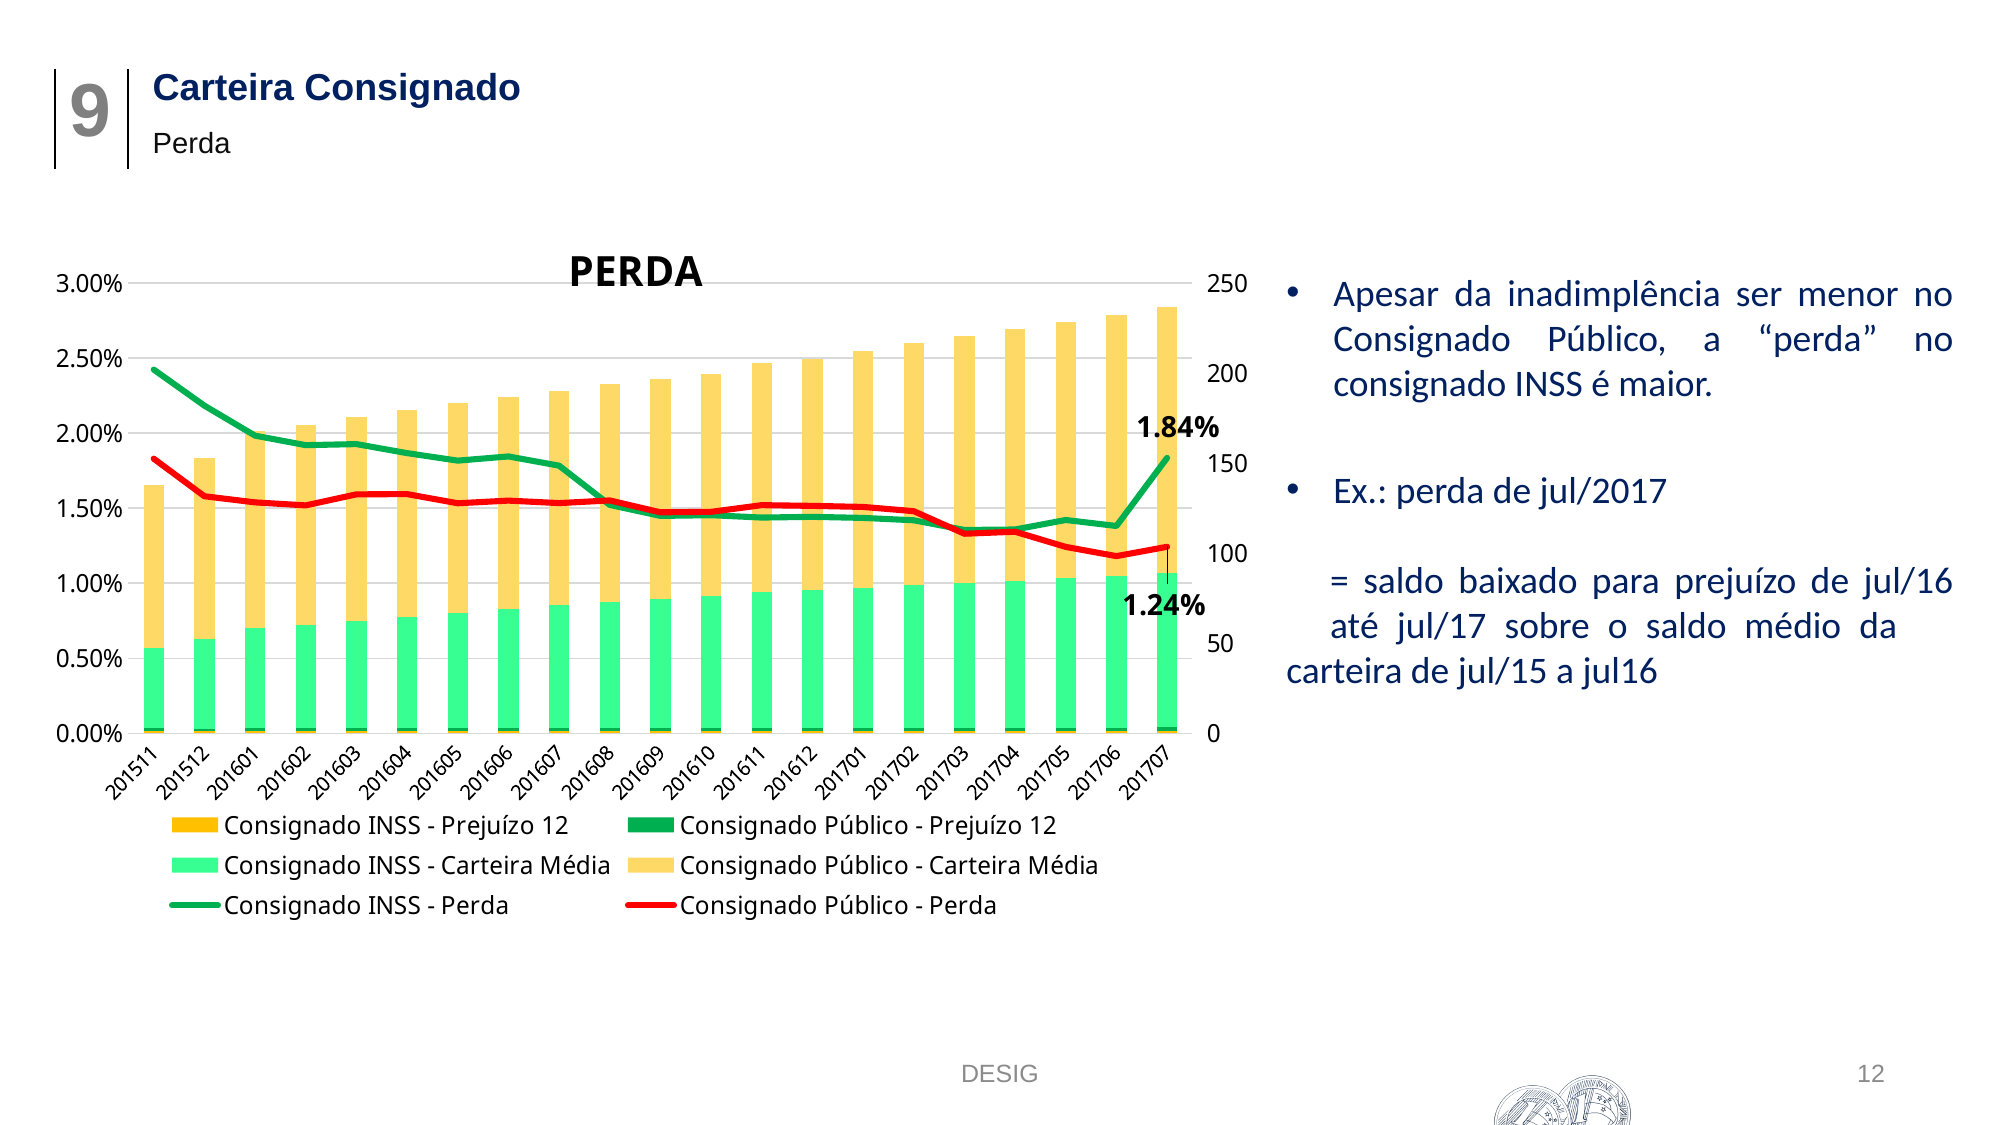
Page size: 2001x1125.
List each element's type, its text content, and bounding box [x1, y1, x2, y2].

text_box Carteira Consignado Perda [137, 60, 1449, 186]
text_box 9 [55, 54, 116, 179]
slide_number 12 [1433, 1042, 1900, 1103]
chart [54, 206, 1249, 929]
text_box Apesar da inadimplência ser menor no Consignado Público, a “perda” no consignado INSS é maior. Ex.: perda de jul/2017 = saldo baixado para prejuízo de jul/16 até jul/17 sobre o saldo médio da carteira de jul/15 a jul16 [1271, 261, 1969, 699]
footer DESIG [683, 1042, 1317, 1103]
picture [1490, 1070, 1634, 1125]
